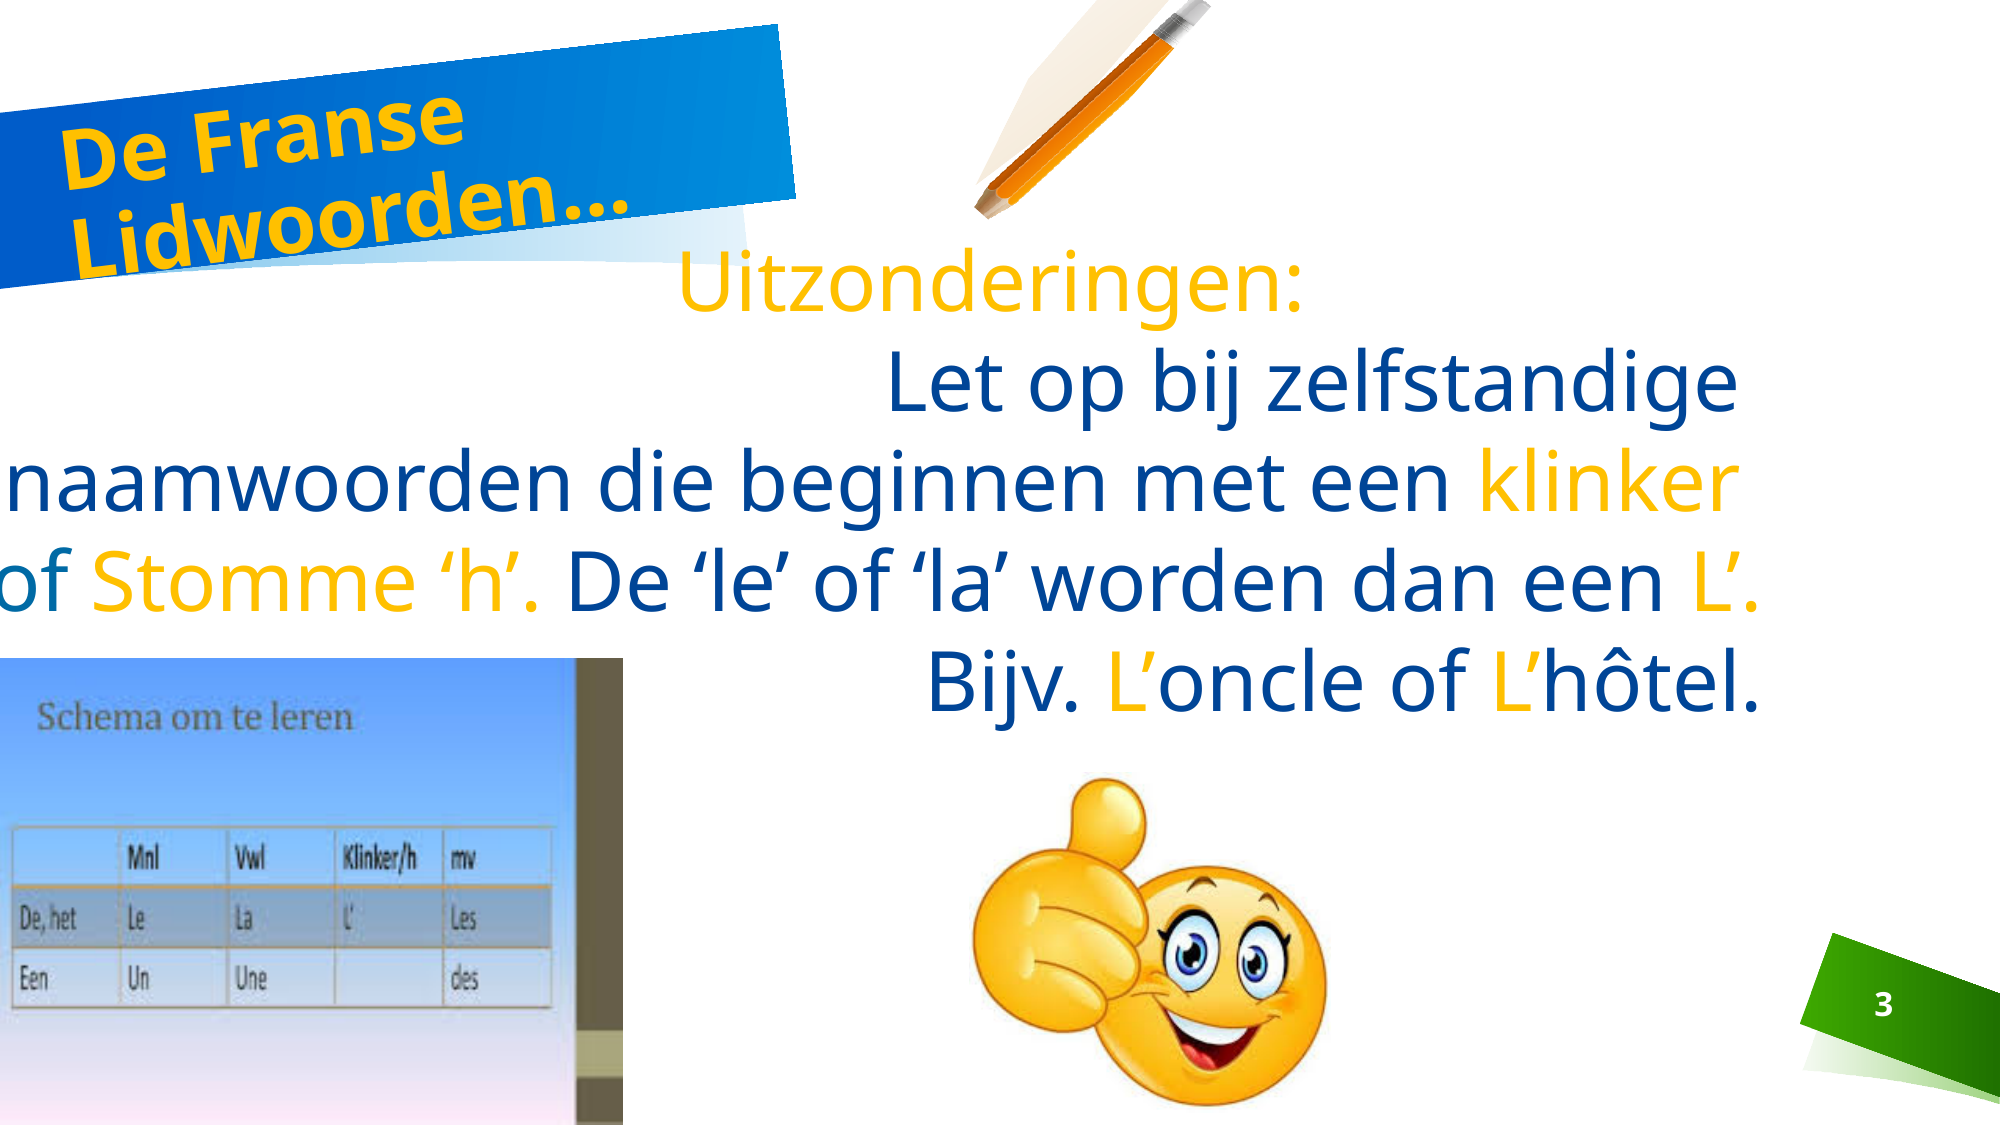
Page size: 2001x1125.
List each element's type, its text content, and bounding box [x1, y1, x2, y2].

picture [0, 658, 623, 1125]
picture [956, 0, 1217, 220]
text_box Uitzonderingen: Let op bij zelfstandige naamwoorden die beginnen met een klinker of Stomme ‘h’. De ‘le’ of ‘la’ worden dan een L’. Bijv. L’oncle of L’hôtel. [0, 220, 1778, 936]
title De Franse Lidwoorden… [36, 15, 777, 220]
picture [969, 772, 1331, 1113]
slide_number 3 [1831, 975, 1937, 1036]
